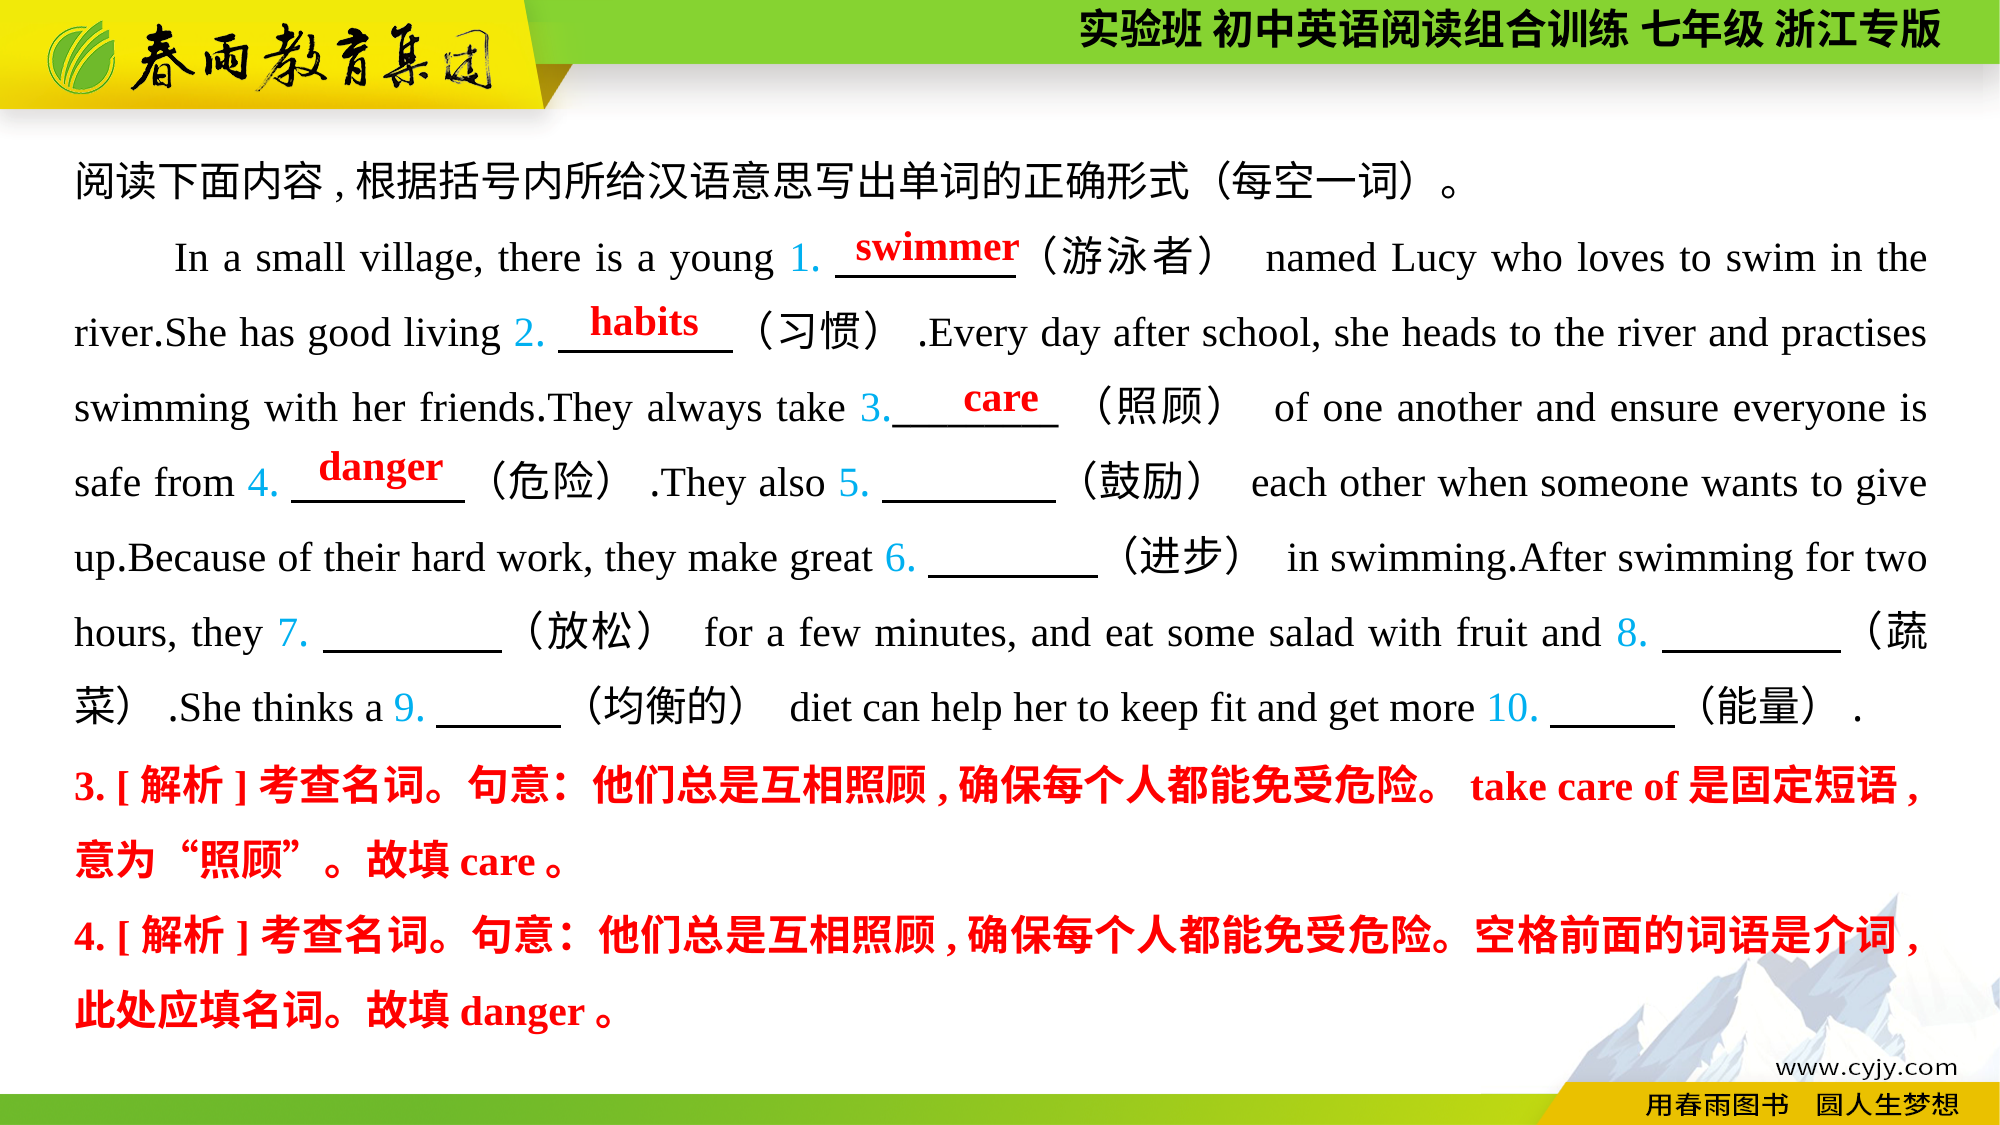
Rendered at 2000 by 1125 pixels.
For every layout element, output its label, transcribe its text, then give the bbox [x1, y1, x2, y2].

list 阅读下面内容,根据括号内所给汉语意思写出单词的正确形式（每空一词）。 In a small village, there is a young 1. （游泳者） named Lucy who loves to swim in the river.She has good living 2. （习惯）.Every day after school, she heads to the river and practises swimming with her friends.They always take 3._________（照顾） of one another and ensure everyone is safe from 4. （危险）.They also 5. （鼓励） each other when someone wants to give up.Because of their hard work, they make great 6. （进步） in swimming.After swimming for two hours, they 7. （放松） for a few minutes, and eat some salad with fruit and 8. （蔬菜）.She thinks a 9. （均衡的） diet can help her to keep fit and get more 10. （能量）. [59, 122, 1944, 726]
text_box swimmer [840, 210, 1036, 276]
text_box 3. [解析]考查名词。句意：他们总是互相照顾,确保每个人都能免受危险。take care of是固定短语,意为“照顾”。故填care。 4. [解析]考查名词。句意：他们总是互相照顾,确保每个人都能免受危险。空格前面的词语是介词,此处应填名词。故填danger。 [59, 726, 1944, 1042]
text_box care [948, 362, 1055, 428]
picture [0, 0, 2000, 1125]
text_box danger [303, 431, 459, 496]
text_box habits [575, 286, 714, 352]
